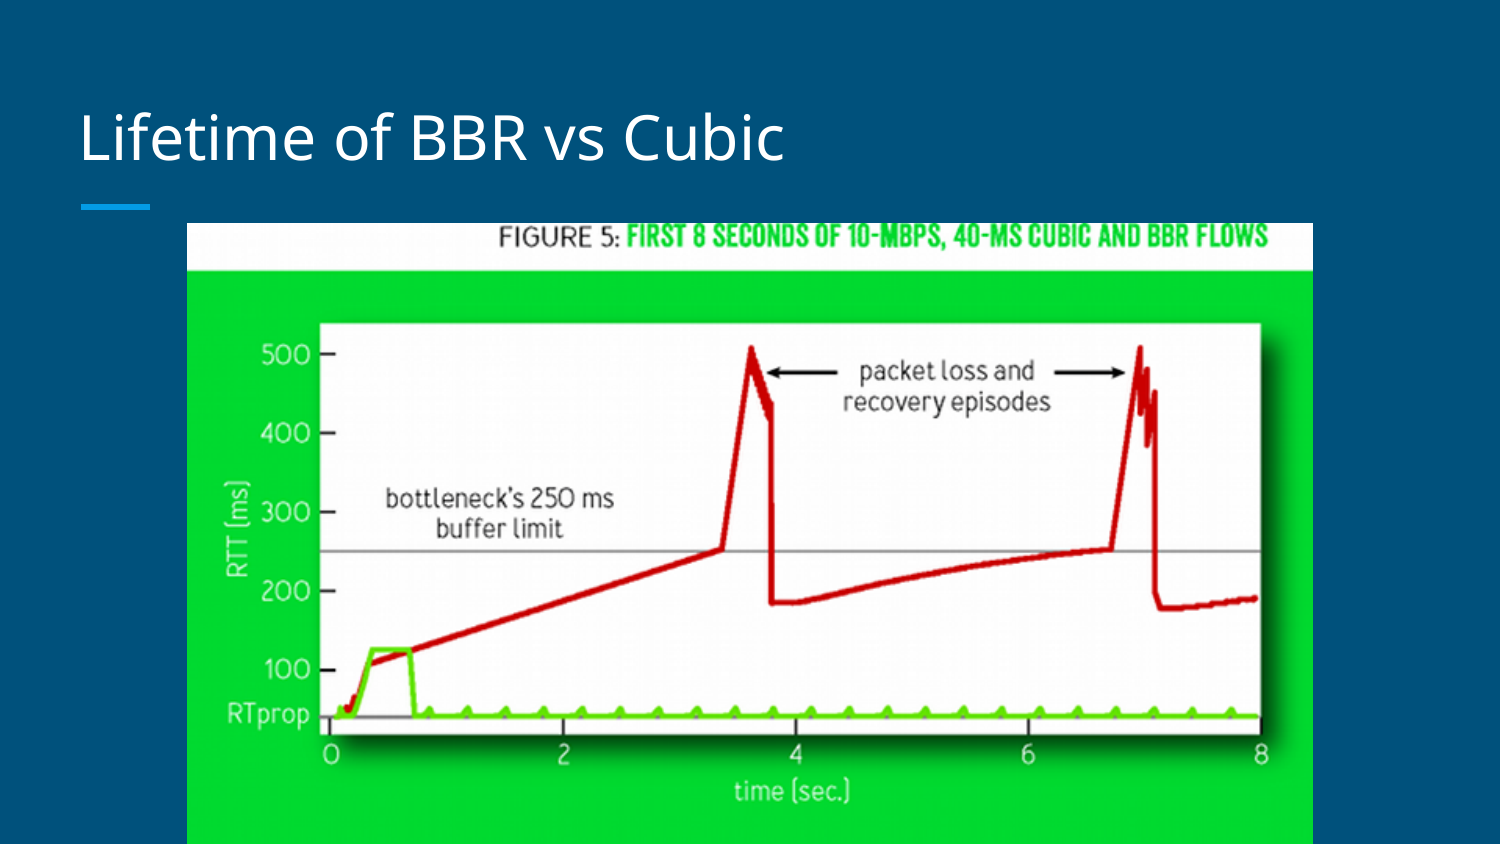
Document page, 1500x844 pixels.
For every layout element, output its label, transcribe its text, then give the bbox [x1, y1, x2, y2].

picture [188, 224, 1312, 844]
title Lifetime of BBR vs Cubic [63, 75, 1437, 188]
